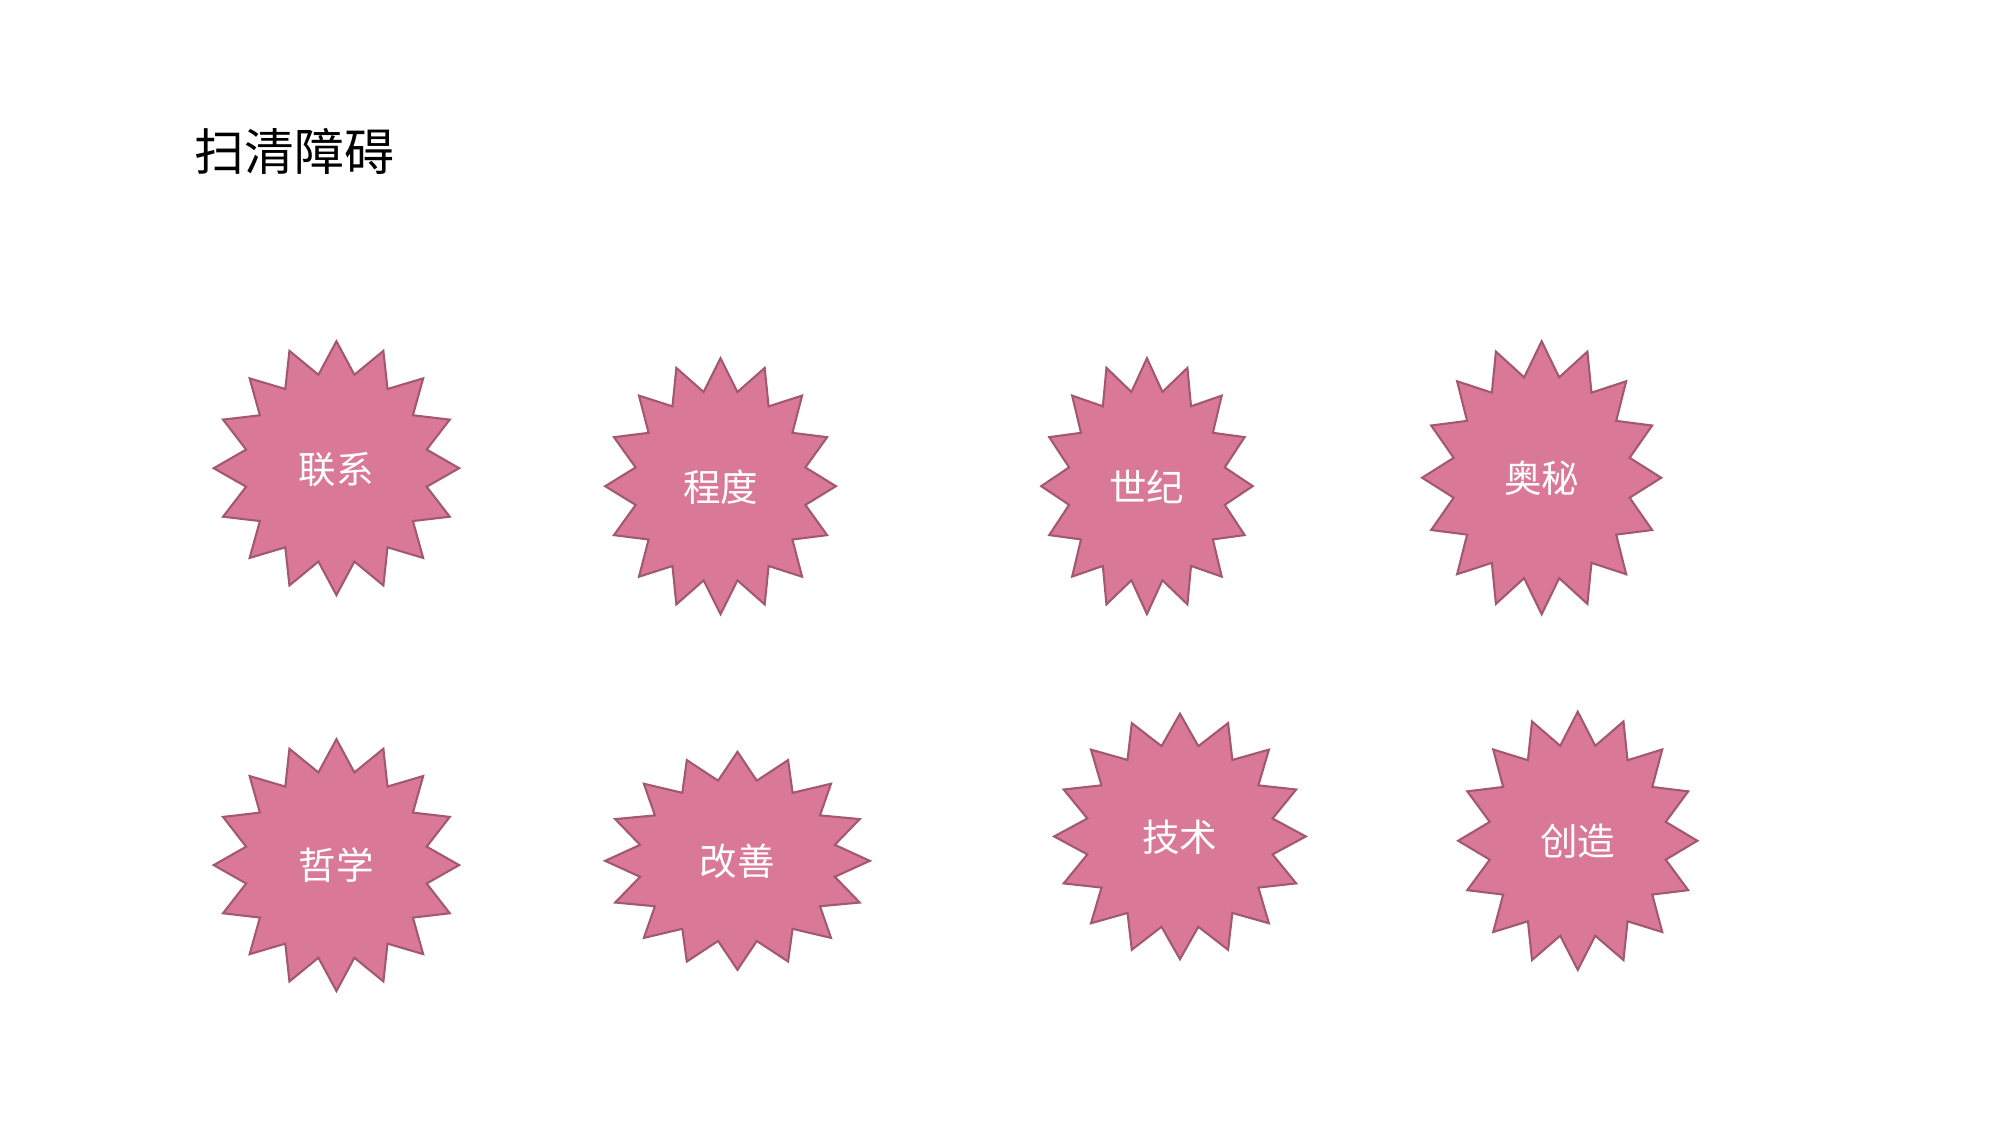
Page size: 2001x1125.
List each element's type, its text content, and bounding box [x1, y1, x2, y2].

text_box 创造 [1456, 709, 1700, 973]
text_box 奥秘 [1420, 338, 1664, 617]
text_box 扫清障碍 [179, 112, 591, 188]
text_box 世纪 [1039, 355, 1255, 617]
text_box 程度 [603, 355, 838, 617]
text_box 改善 [602, 749, 873, 972]
text_box 技术 [1051, 711, 1309, 962]
text_box 哲学 [211, 737, 462, 994]
text_box 联系 [211, 339, 462, 598]
